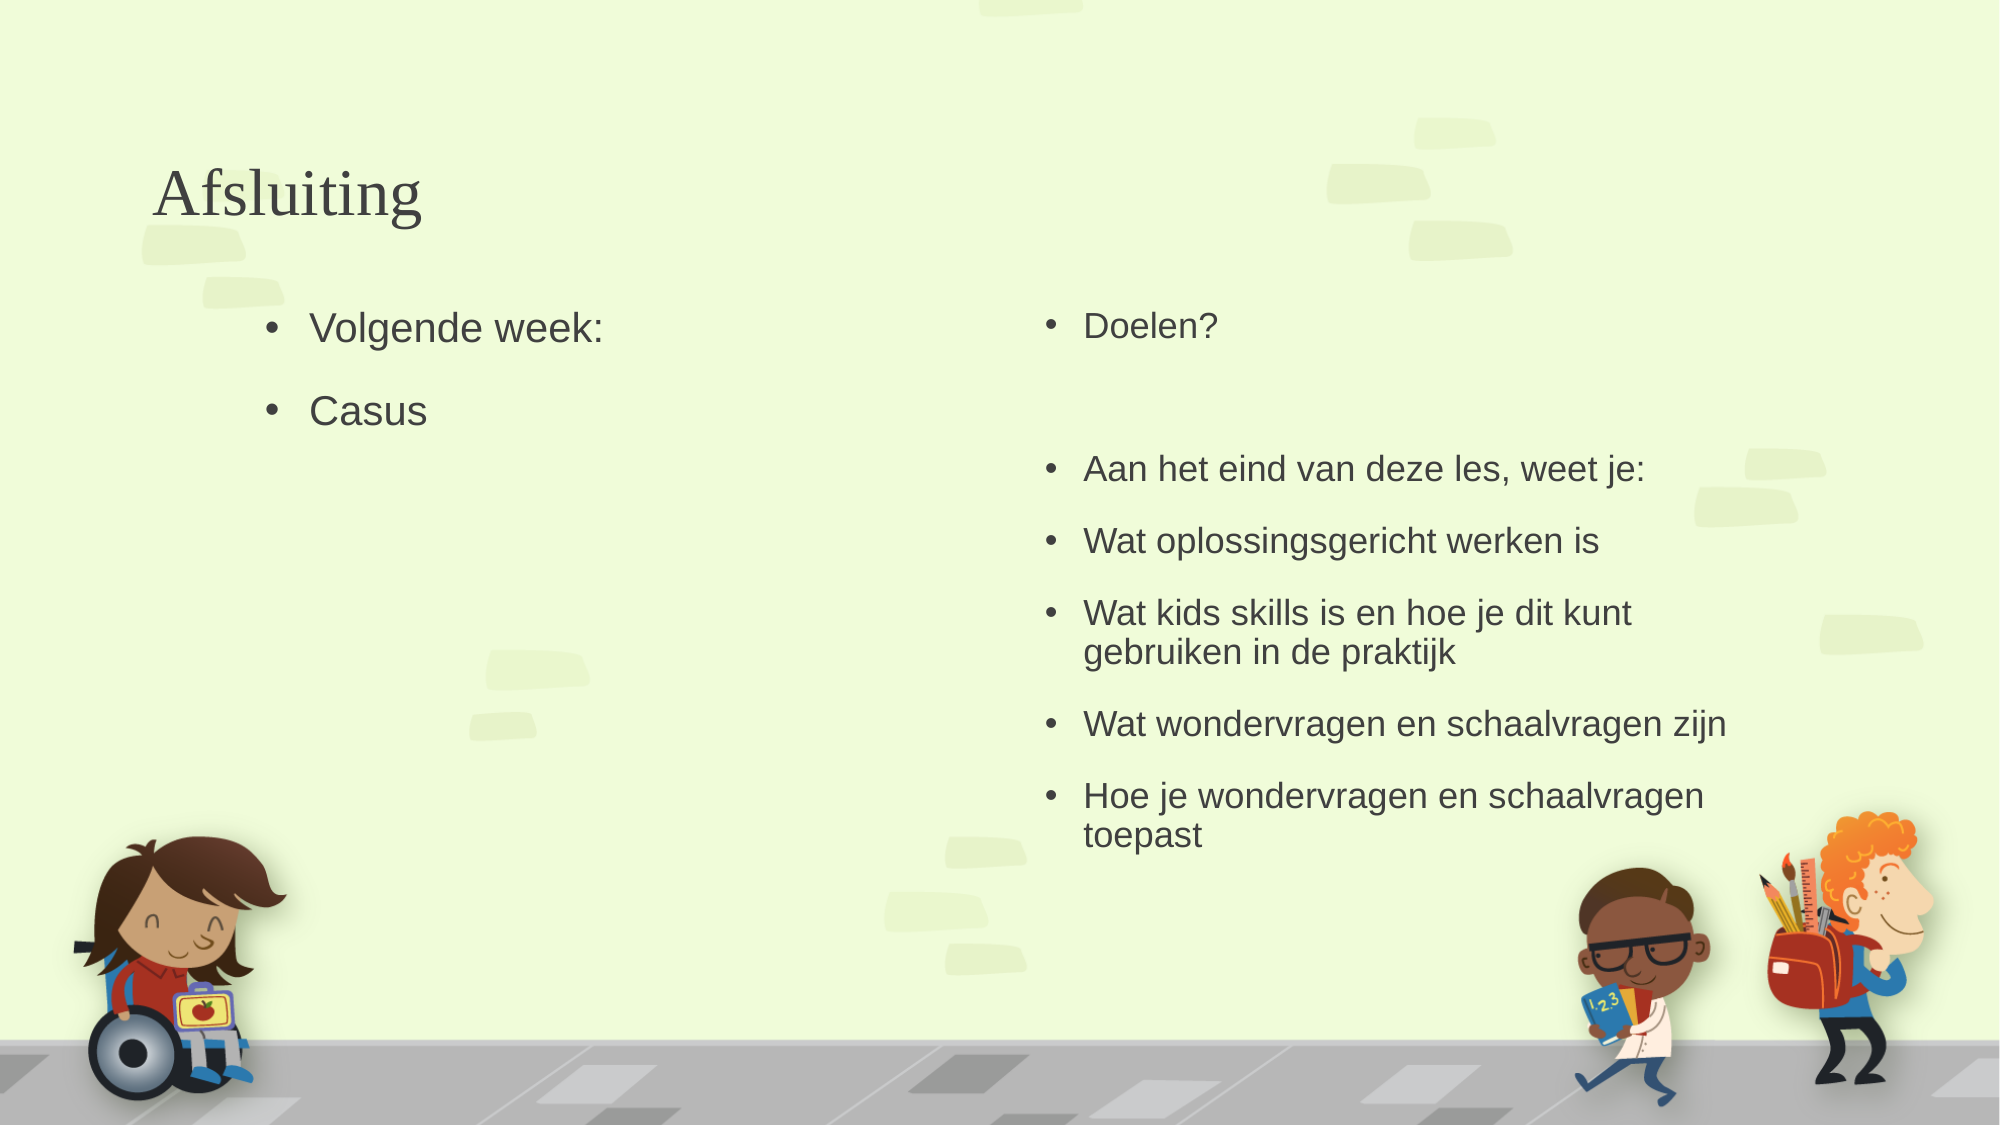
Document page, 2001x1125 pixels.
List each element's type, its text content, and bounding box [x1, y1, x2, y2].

list Volgende week: Casus [249, 299, 970, 870]
list Doelen? Aan het eind van deze les, weet je: Wat oplossingsgericht werken is Wat kids skills is en hoe je dit kunt gebruiken in de praktijk Wat wondervragen en schaalvragen zijn Hoe je wondervragen en schaalvragen toepast [1029, 299, 1750, 870]
picture [0, 0, 2000, 1125]
title Afsluiting [137, 59, 1750, 238]
